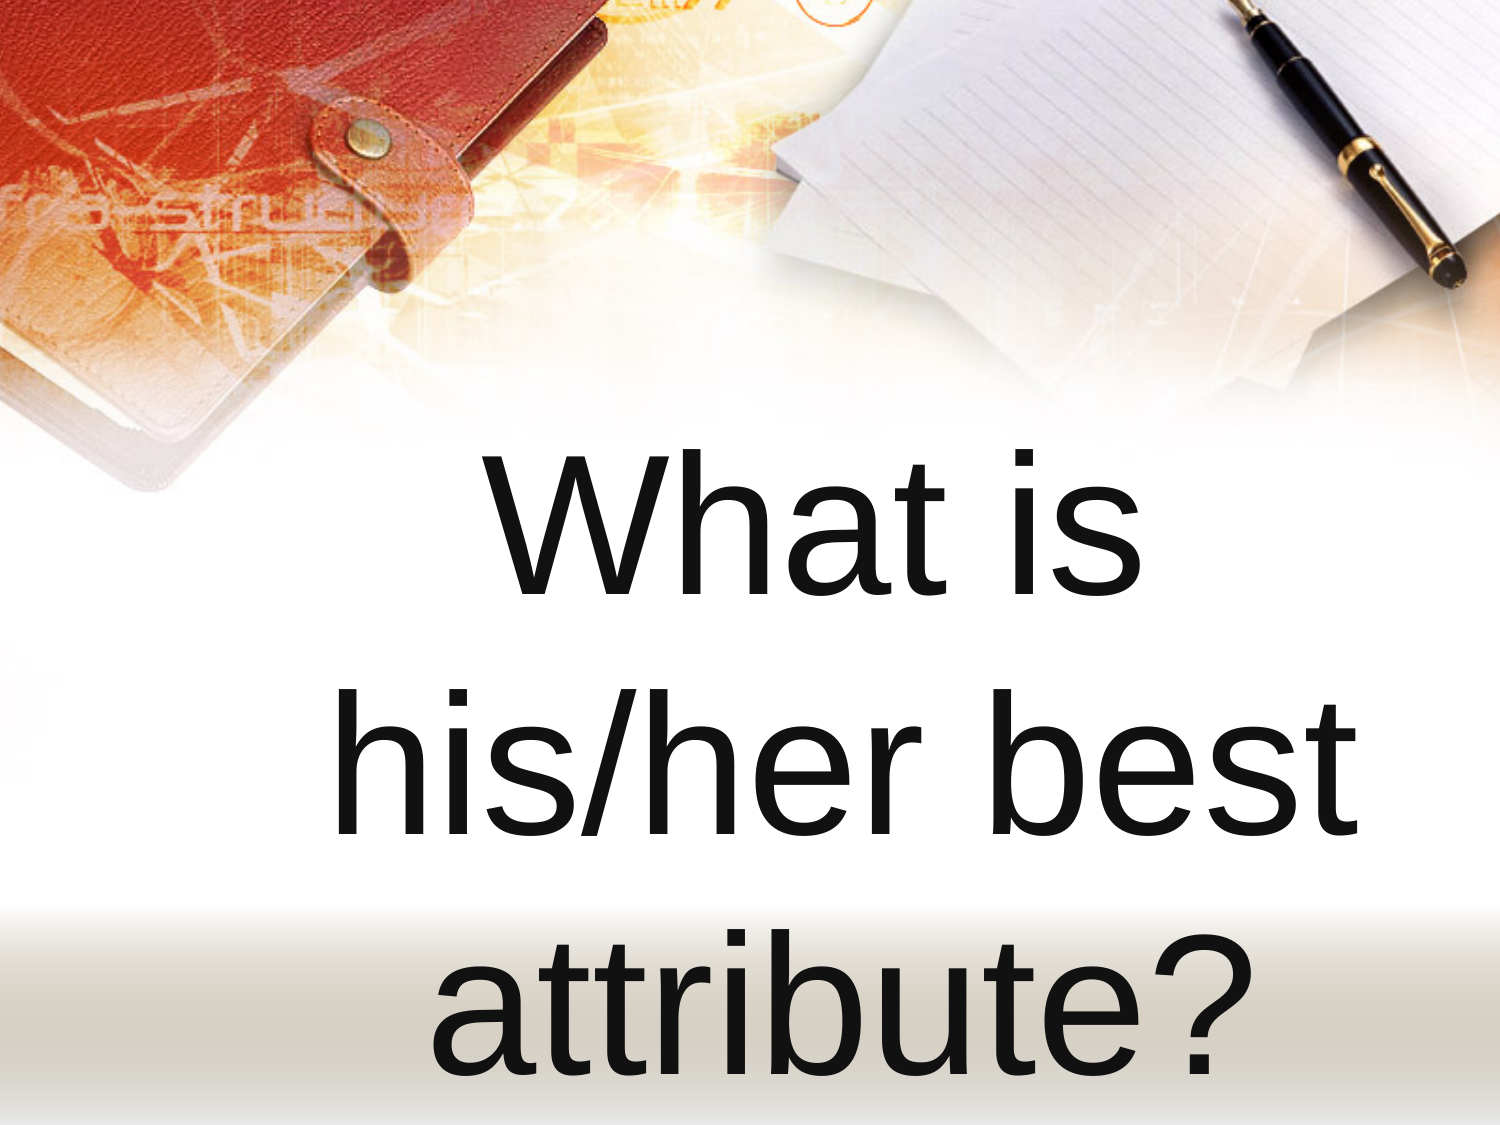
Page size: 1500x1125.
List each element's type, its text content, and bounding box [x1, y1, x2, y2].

picture [0, 0, 1500, 936]
list What is his/her best attribute? [187, 387, 1442, 1076]
